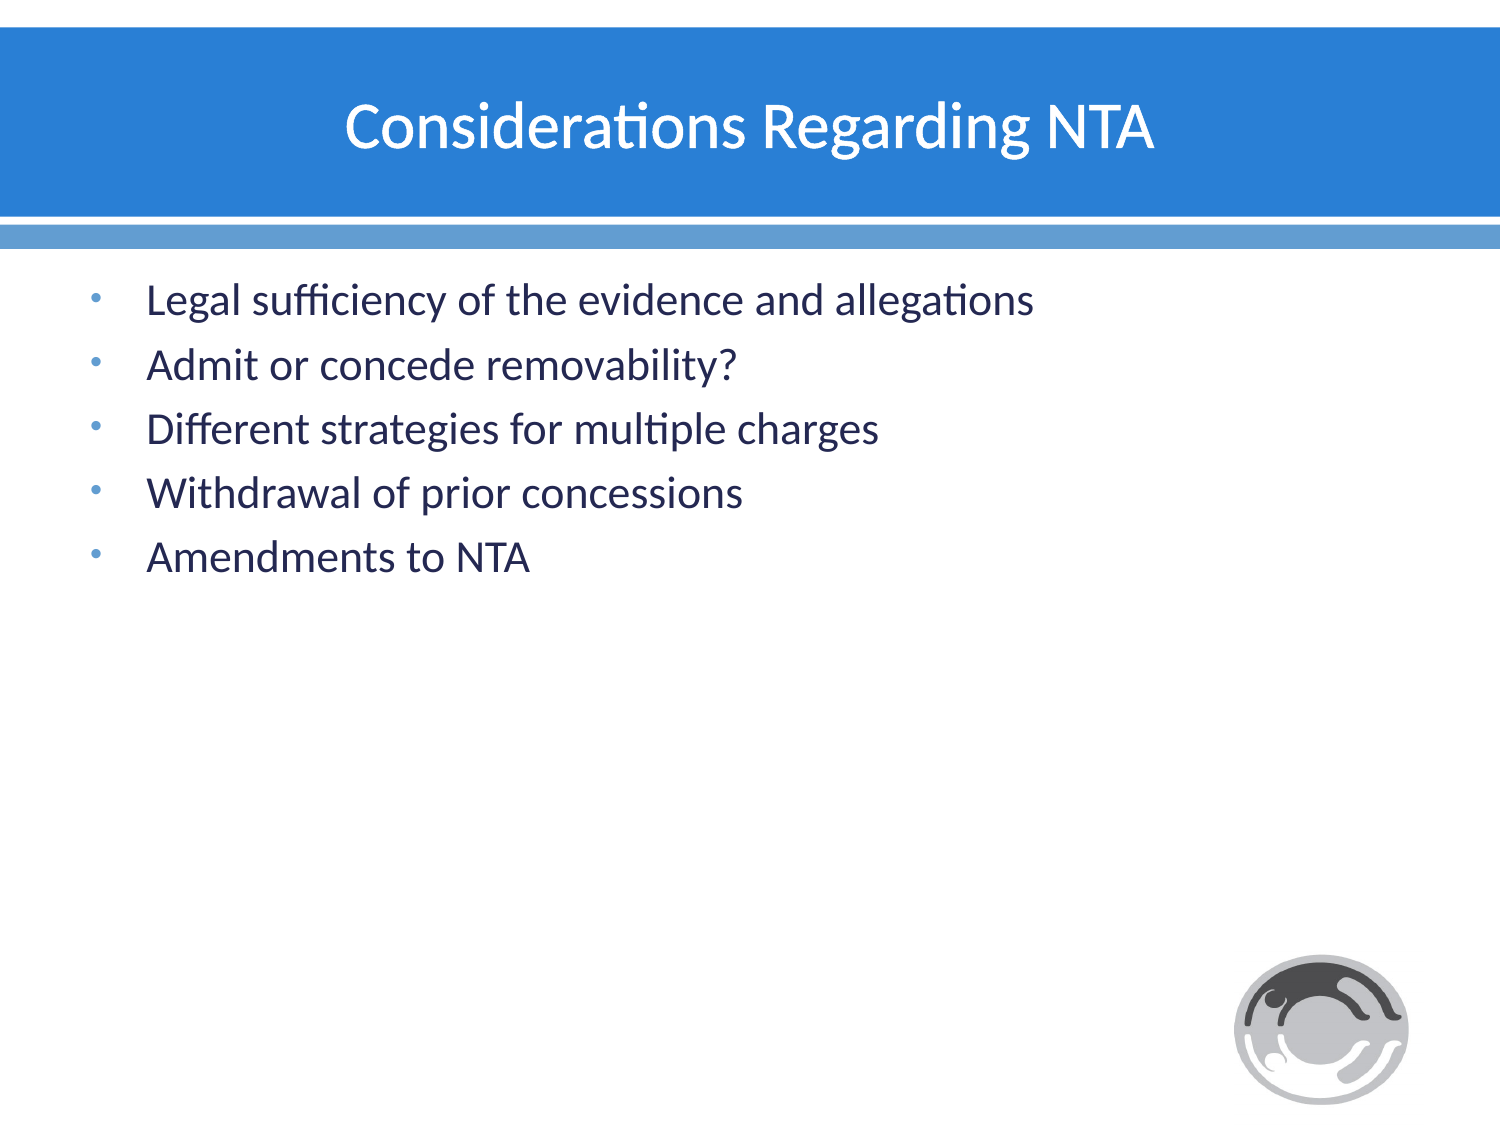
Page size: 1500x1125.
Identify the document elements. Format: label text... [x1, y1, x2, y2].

title Considerations Regarding NTA [75, 29, 1425, 213]
list Legal sufficiency of the evidence and allegations Admit or concede removability? Different strategies for multiple charges Withdrawal of prior concessions Amendments to NTA [75, 262, 1425, 1005]
picture [1234, 1005, 1424, 1125]
